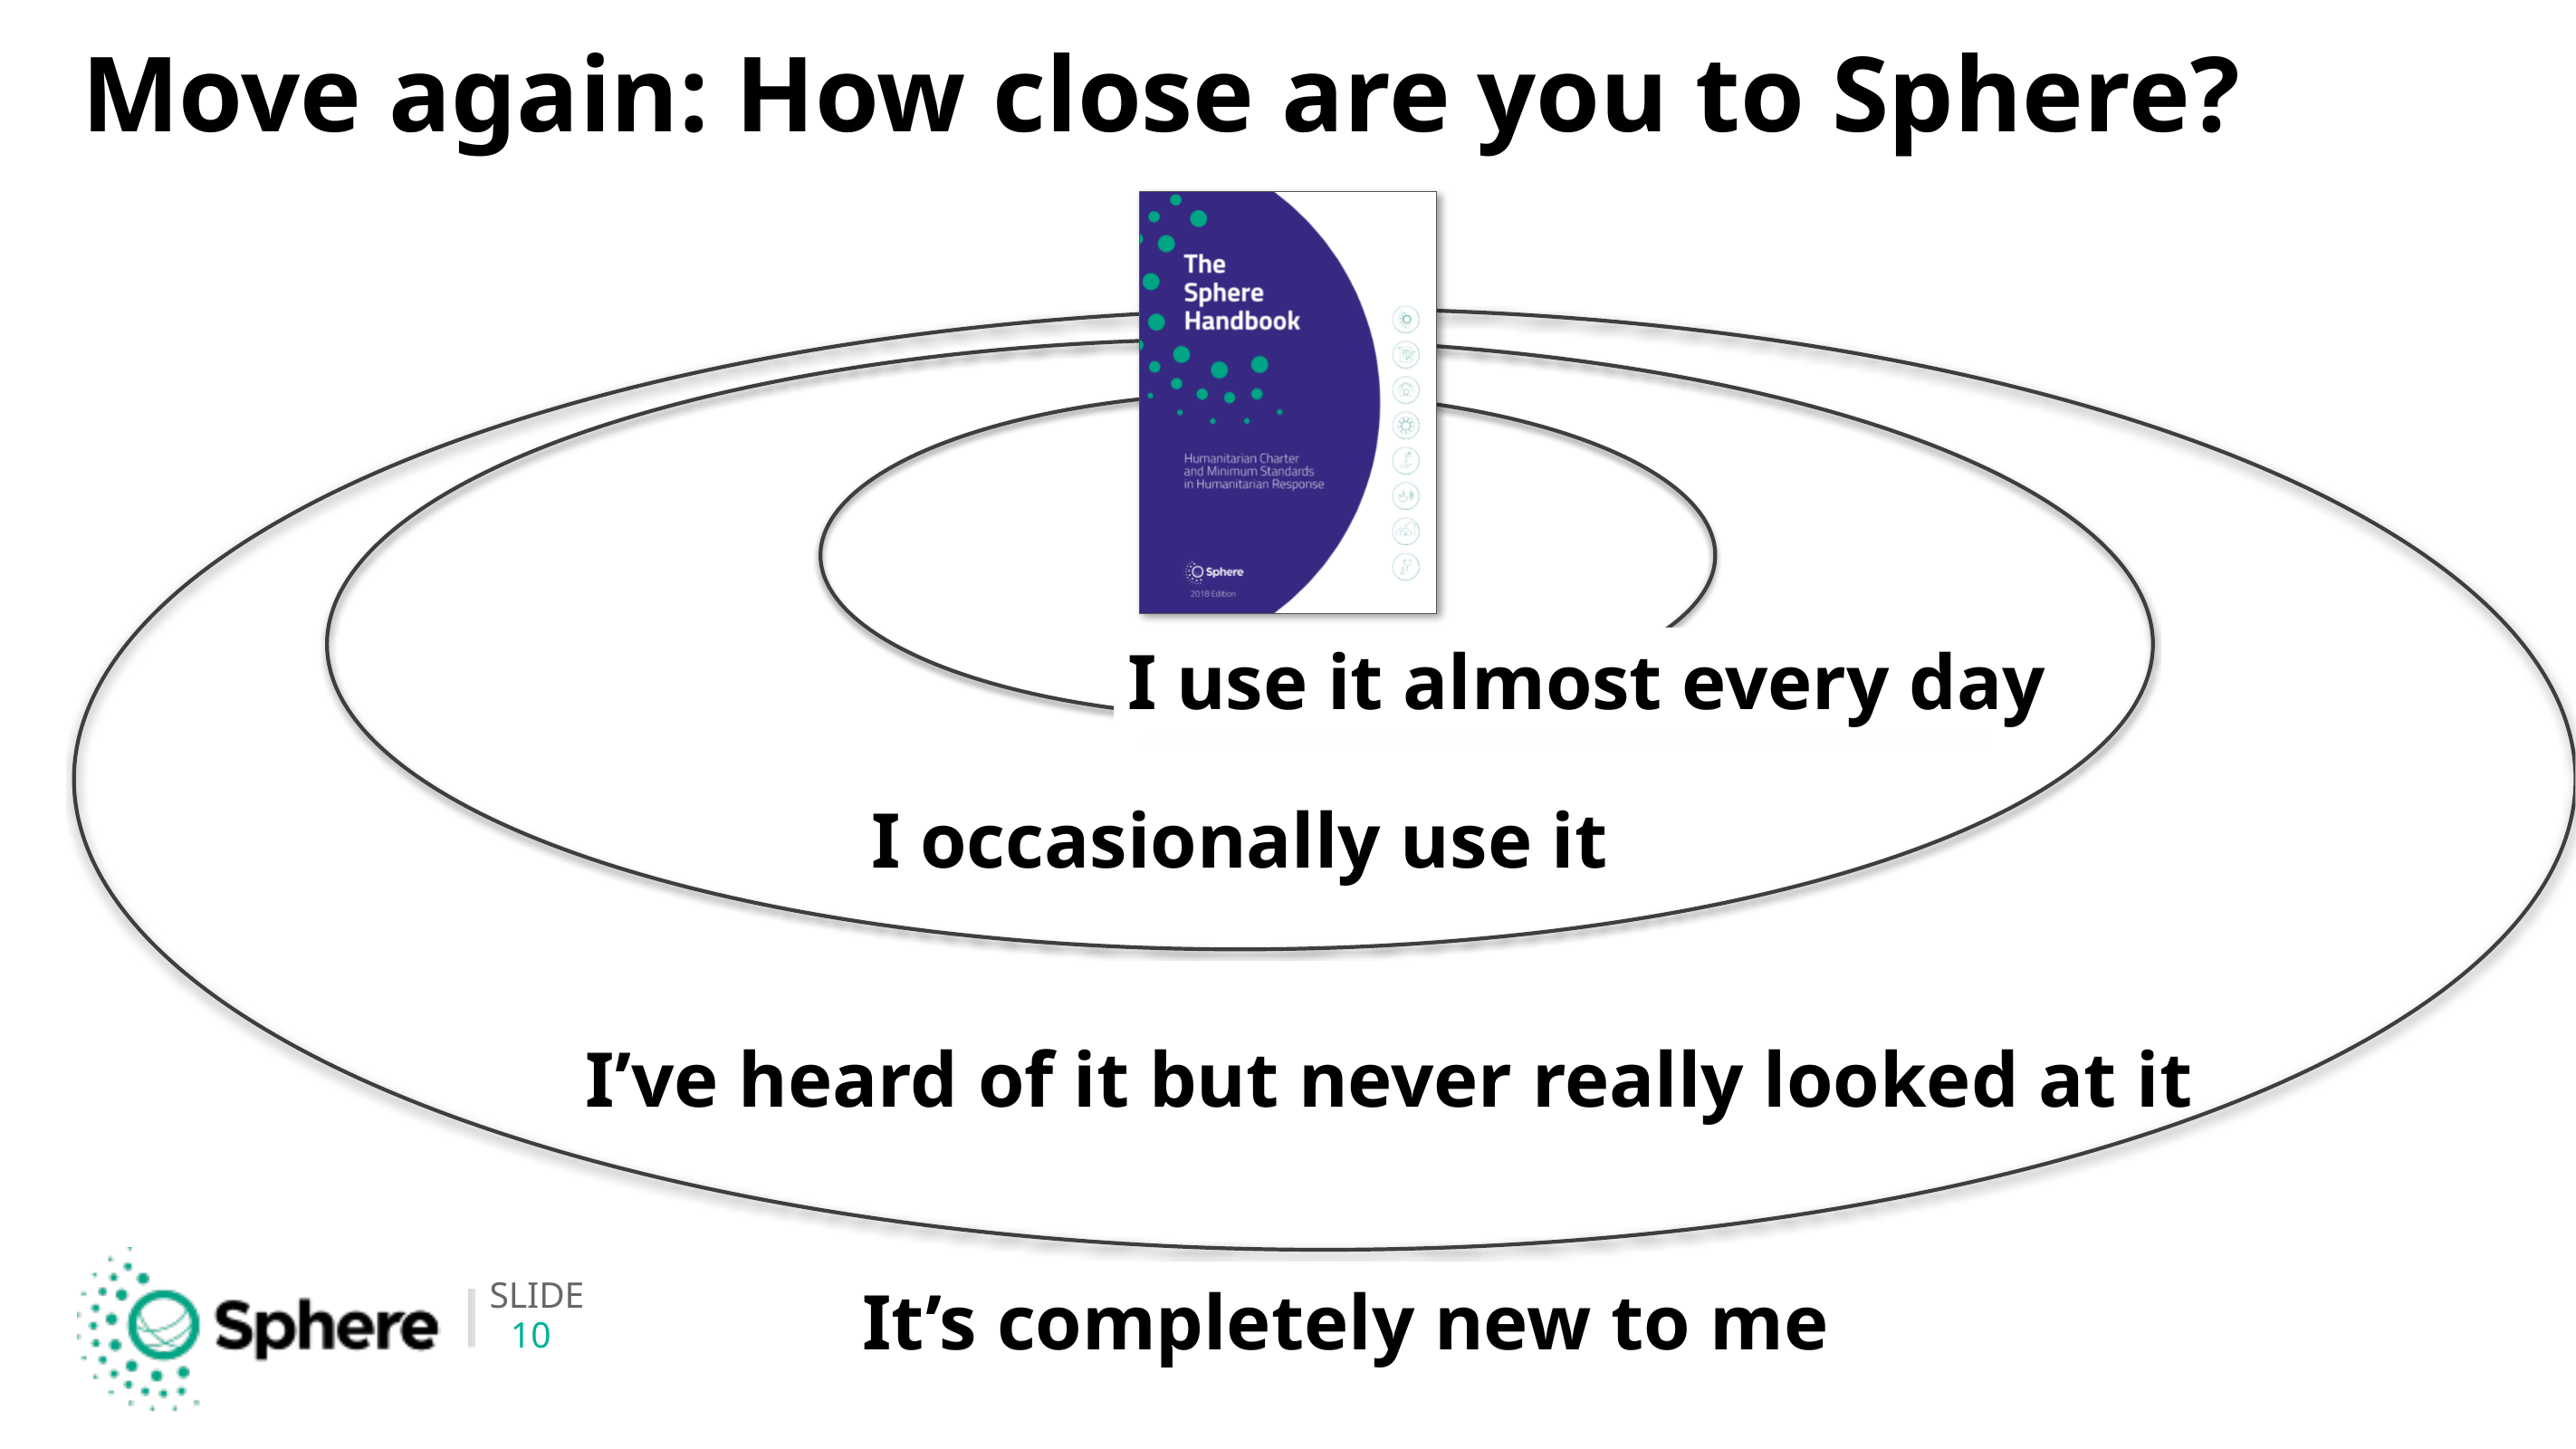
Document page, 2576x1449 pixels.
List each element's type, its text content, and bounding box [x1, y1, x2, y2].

picture [77, 1247, 441, 1414]
text_box It’s completely new to me [848, 1267, 1843, 1371]
picture [1138, 191, 1437, 614]
slide_number 10 [502, 1304, 562, 1364]
title Move again: How close are you to Sphere? [73, 20, 2423, 254]
picture [468, 1289, 479, 1349]
text_box [73, 311, 2576, 1251]
